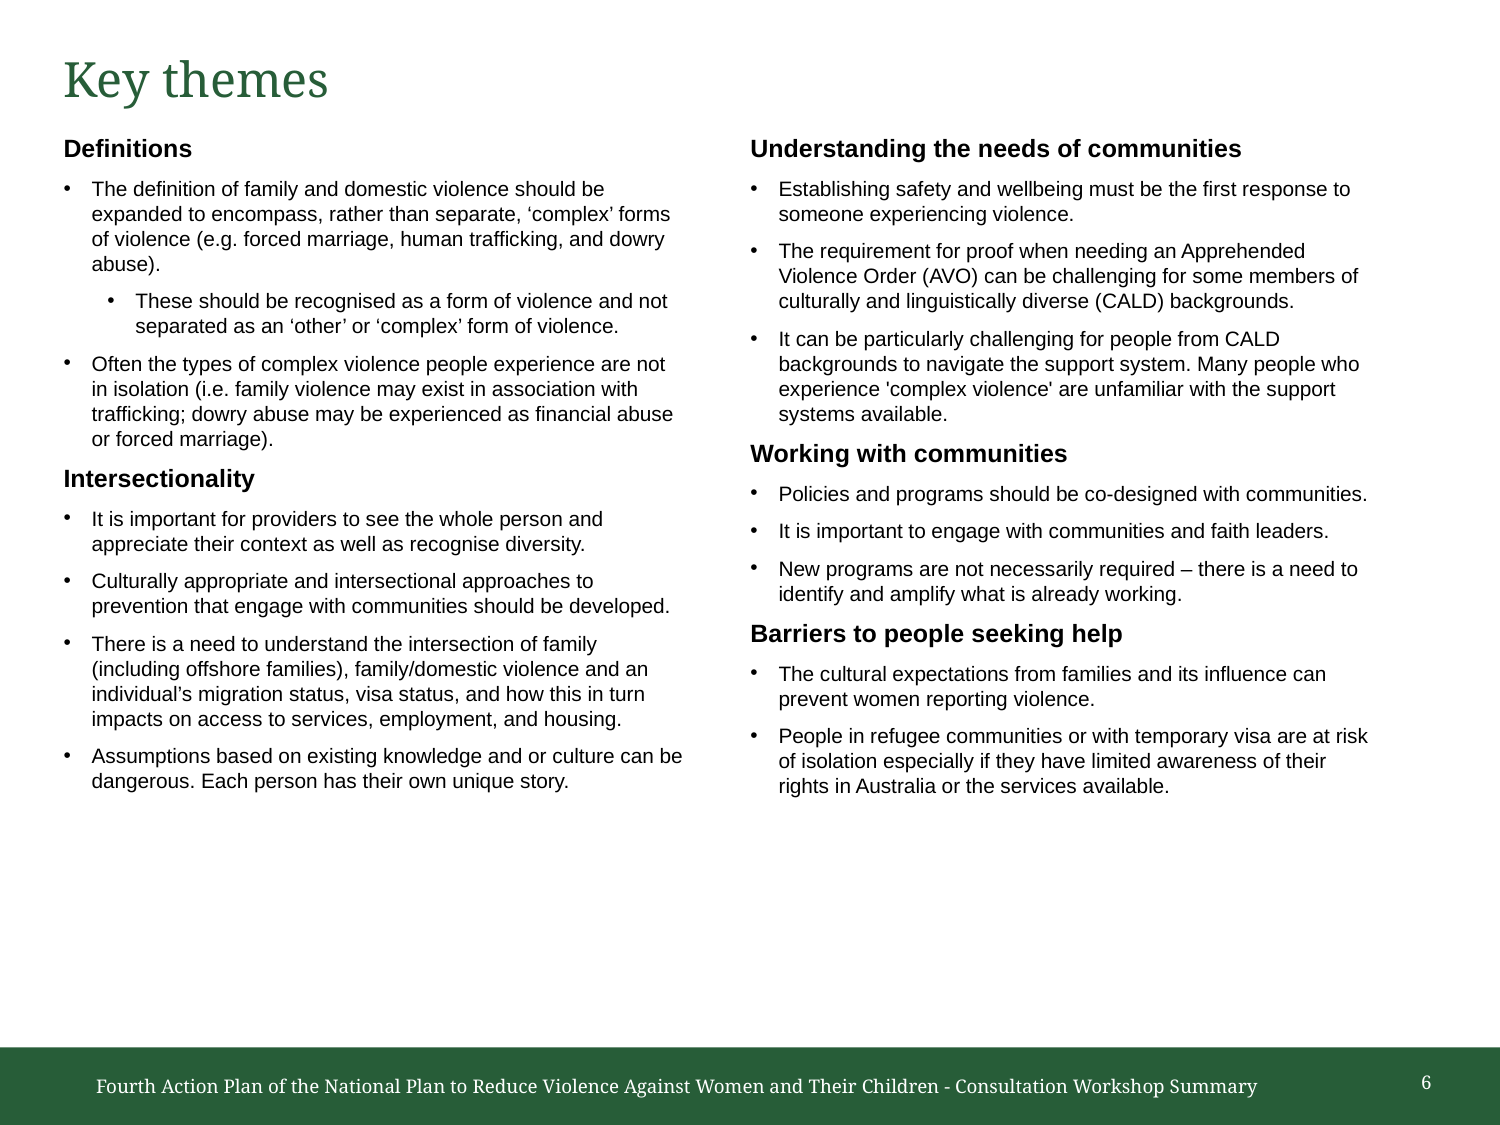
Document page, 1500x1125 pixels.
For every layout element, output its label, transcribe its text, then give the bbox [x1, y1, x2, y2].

text_box Understanding the needs of communities Establishing safety and wellbeing must be the first response to someone experiencing violence. The requirement for proof when needing an Apprehended Violence Order (AVO) can be challenging for some members of culturally and linguistically diverse (CALD) backgrounds. It can be particularly challenging for people from CALD backgrounds to navigate the support system. Many people who experience 'complex violence' are unfamiliar with the support systems available. Working with communities Policies and programs should be co-designed with communities. It is important to engage with communities and faith leaders. New programs are not necessarily required – there is a need to identify and amplify what is already working. Barriers to people seeking help The cultural expectations from families and its influence can prevent women reporting violence. People in refugee communities or with temporary visa are at risk of isolation especially if they have limited awareness of their rights in Australia or the services available. [750, 132, 1372, 1079]
text_box Fourth Action Plan of the National Plan to Reduce Violence Against Women and Their Children - Consultation Workshop Summary [96, 1074, 1273, 1098]
slide_number 6 [1409, 1072, 1433, 1095]
title Key themes [63, 60, 1372, 116]
list Definitions The definition of family and domestic violence should be expanded to encompass, rather than separate, ‘complex’ forms of violence (e.g. forced marriage, human trafficking, and dowry abuse). These should be recognised as a form of violence and not separated as an ‘other’ or ‘complex’ form of violence. Often the types of complex violence people experience are not in isolation (i.e. family violence may exist in association with trafficking; dowry abuse may be experienced as financial abuse or forced marriage). Intersectionality It is important for providers to see the whole person and appreciate their context as well as recognise diversity. Culturally appropriate and intersectional approaches to prevention that engage with communities should be developed. There is a need to understand the intersection of family (including offshore families), family/domestic violence and an individual’s migration status, visa status, and how this in turn impacts on access to services, employment, and housing. Assumptions based on existing knowledge and or culture can be dangerous. Each person has their own unique story. [63, 132, 686, 955]
